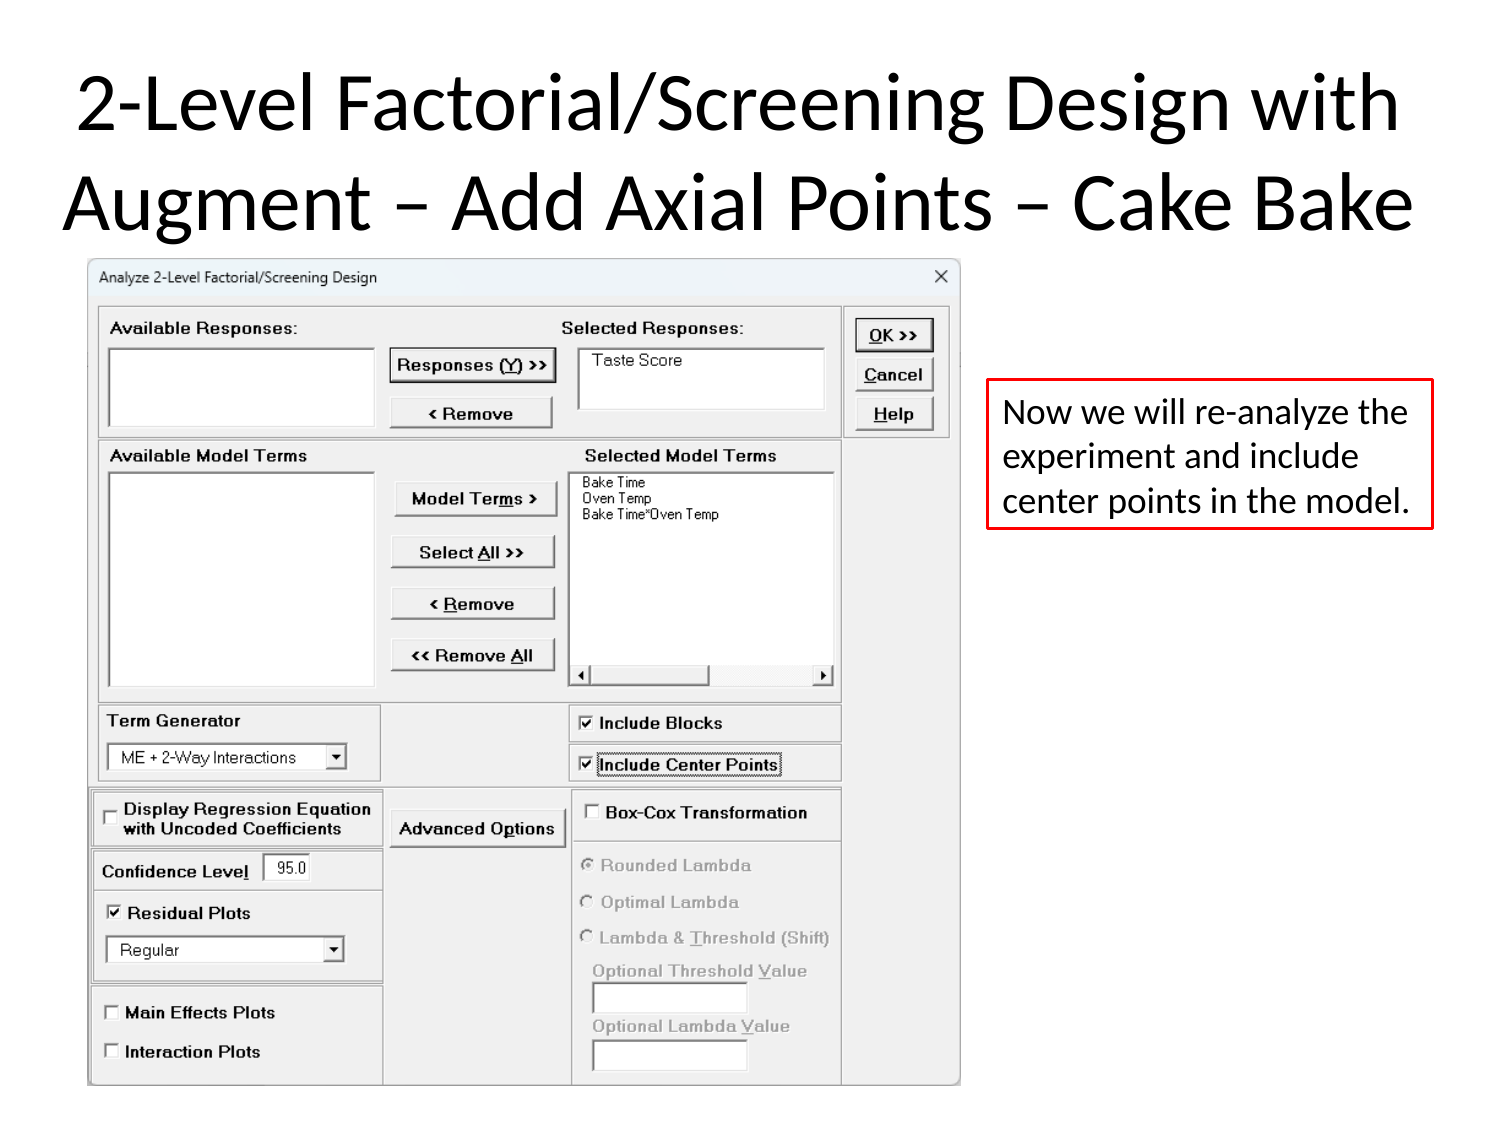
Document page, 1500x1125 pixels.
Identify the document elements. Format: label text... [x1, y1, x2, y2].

picture [87, 258, 962, 1086]
text_box Now we will re-analyze the experiment and include center points in the model. [987, 379, 1433, 529]
title 2-Level Factorial/Screening Design with Augment – Add Axial Points – Cake Bake [0, 39, 1500, 153]
